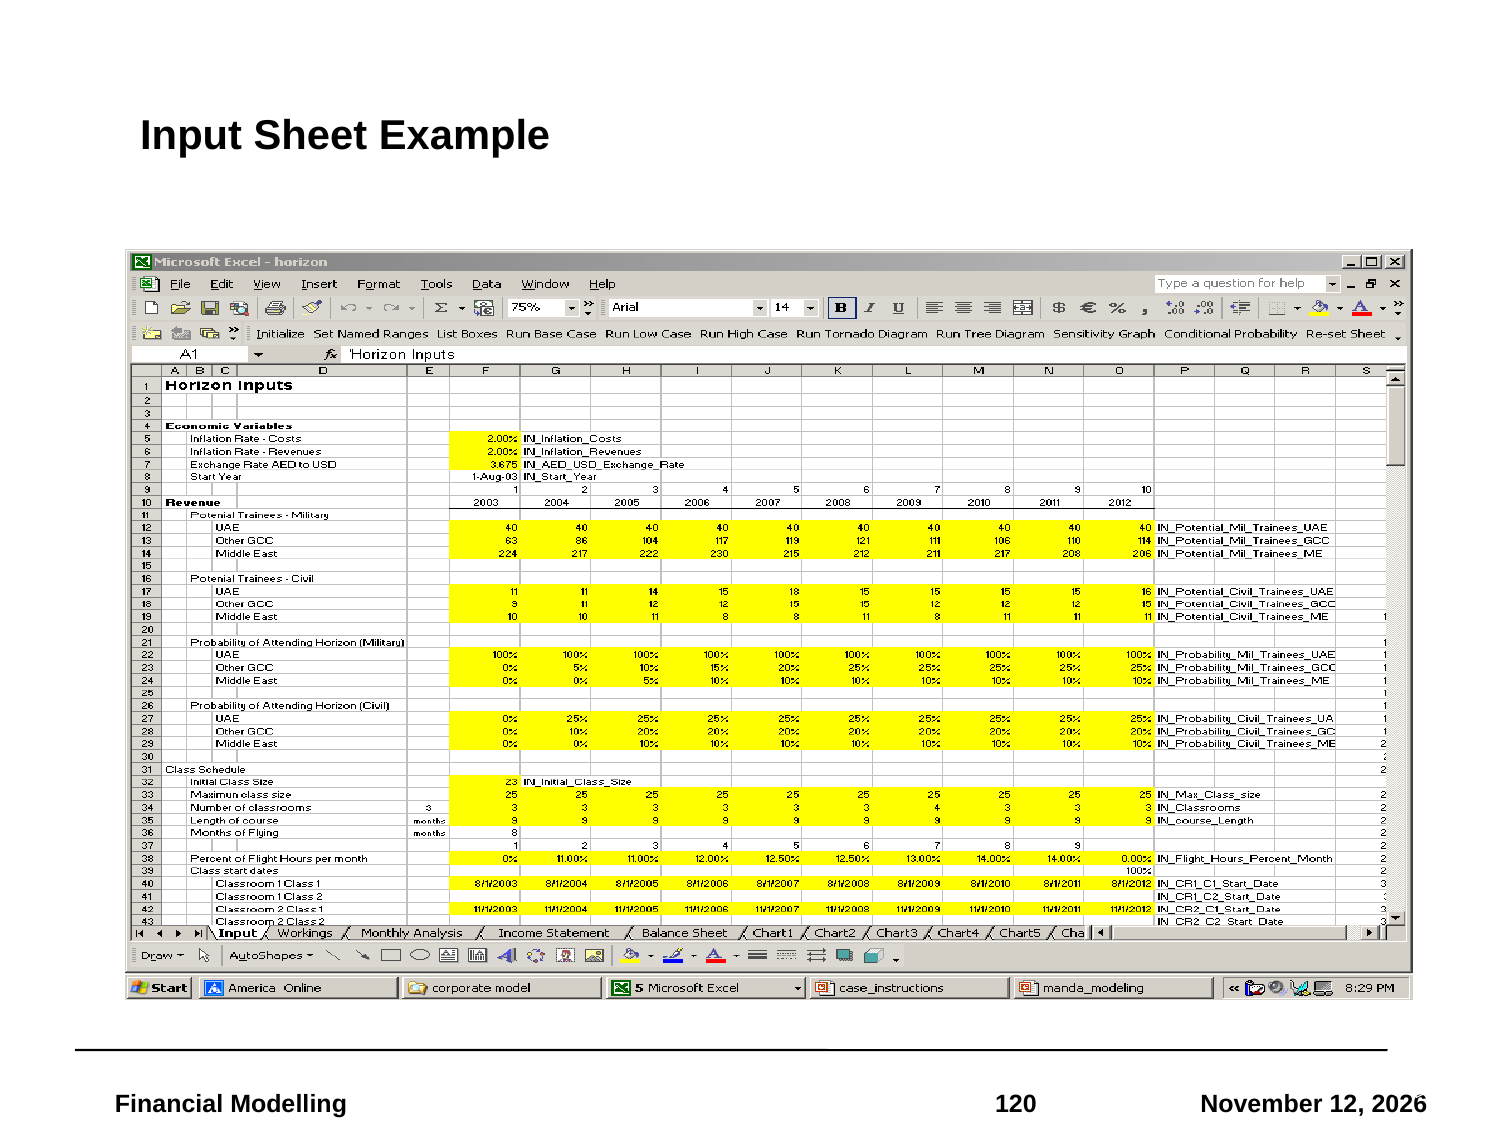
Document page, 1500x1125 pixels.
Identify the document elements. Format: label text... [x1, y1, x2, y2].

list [124, 249, 1413, 1001]
title Input Sheet Example [124, 99, 1413, 226]
